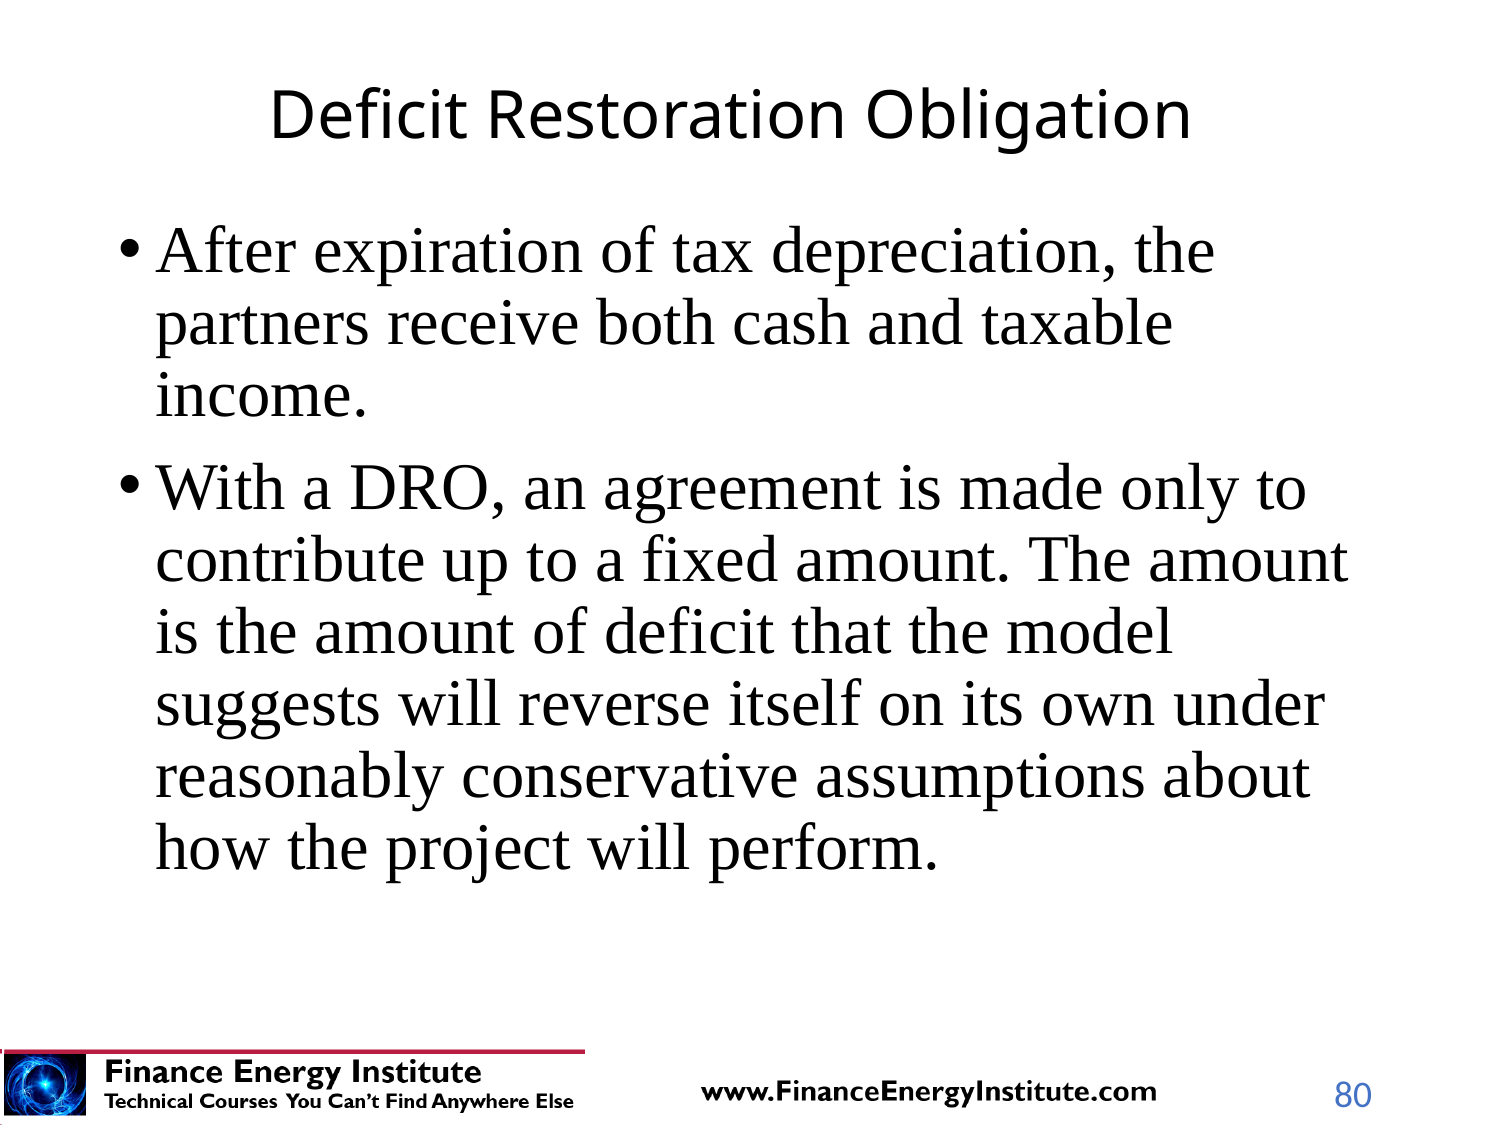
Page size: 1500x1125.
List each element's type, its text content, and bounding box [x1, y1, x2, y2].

picture [696, 1074, 1166, 1112]
list After expiration of tax depreciation, the partners receive both cash and taxable income. With a DRO, an agreement is made only to contribute up to a fixed amount. The amount is the amount of deficit that the model suggests will reverse itself on its own under reasonably conservative assumptions about how the project will perform. [103, 207, 1400, 1014]
picture [0, 1042, 585, 1125]
title Deficit Restoration Obligation [103, 59, 1361, 174]
slide_number 80 [1277, 1062, 1429, 1115]
